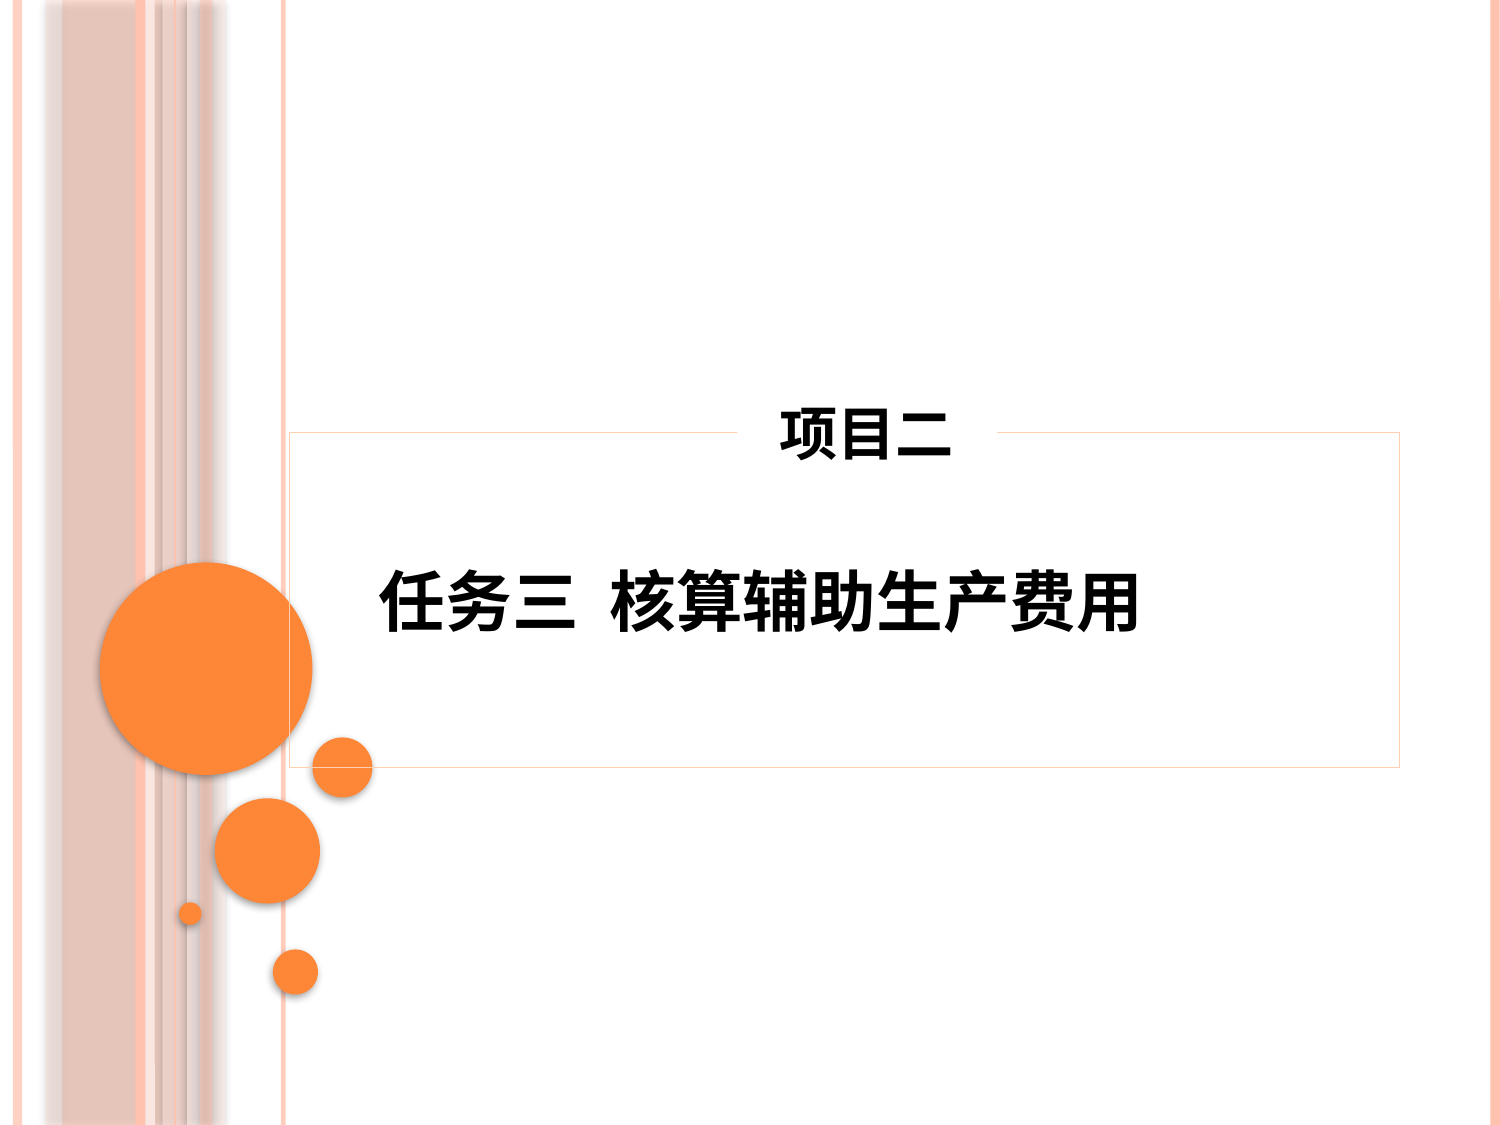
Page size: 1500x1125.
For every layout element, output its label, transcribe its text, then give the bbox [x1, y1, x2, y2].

text_box 项目二 [737, 389, 998, 475]
text_box 任务三 核算辅助生产费用 [289, 432, 1400, 768]
